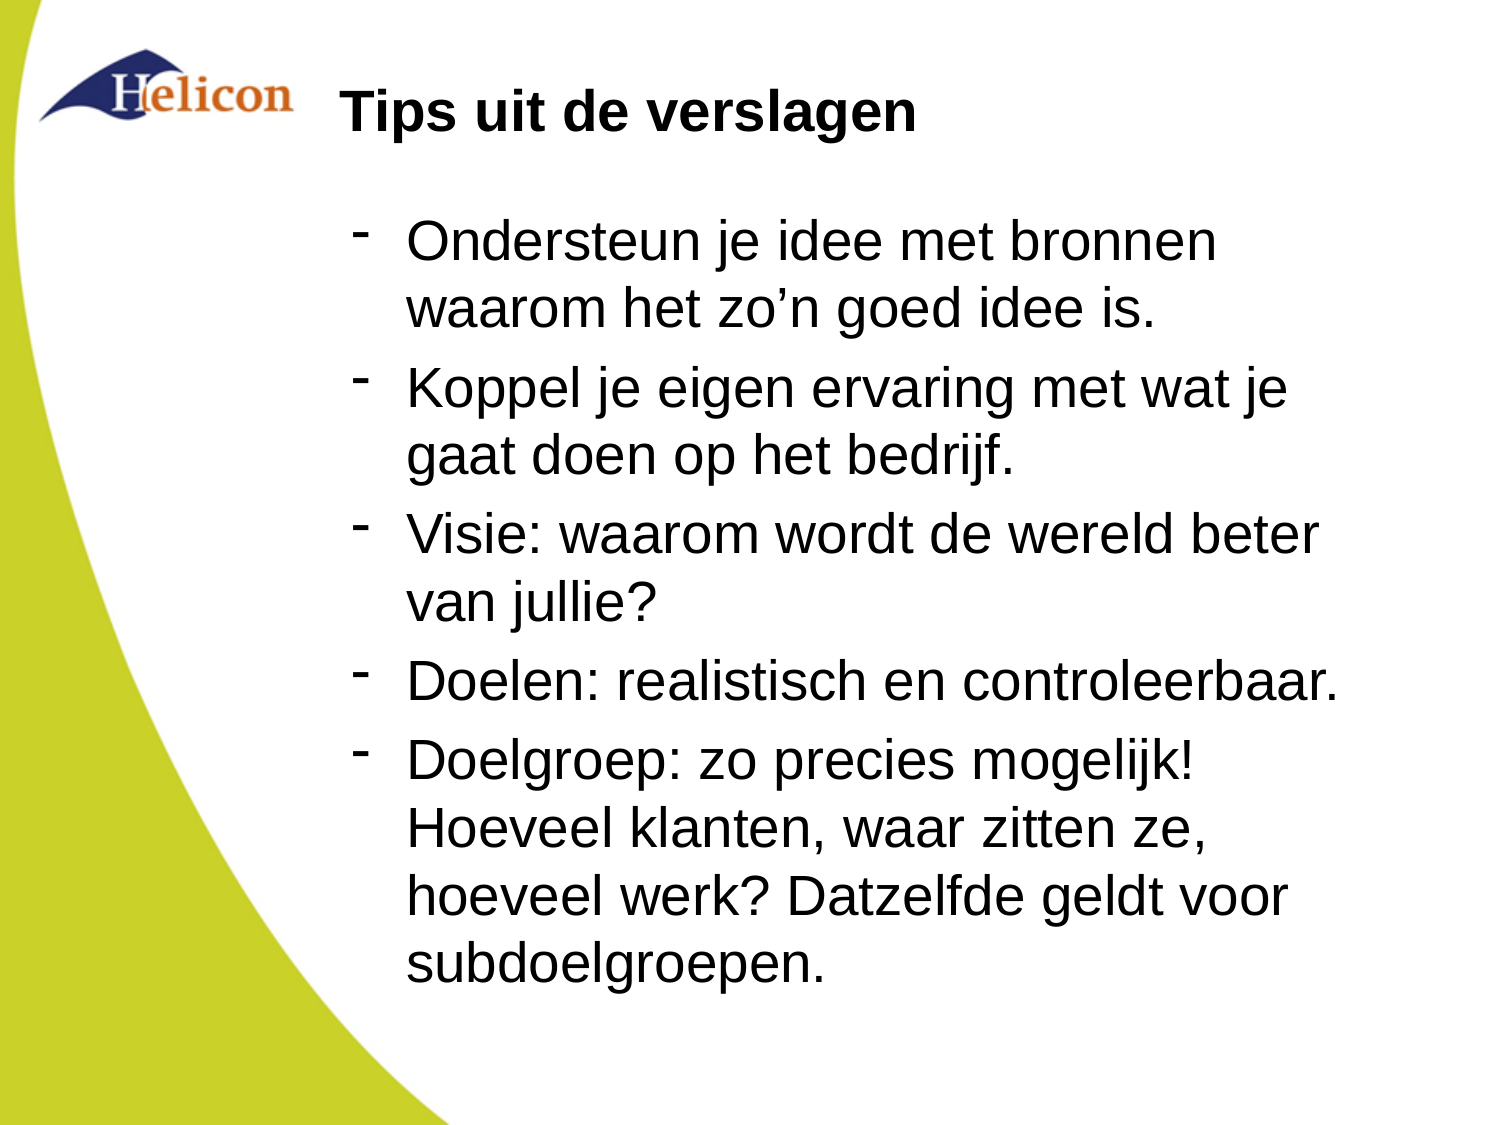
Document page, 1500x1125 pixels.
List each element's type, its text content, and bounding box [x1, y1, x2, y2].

title Tips uit de verslagen [324, 54, 1415, 161]
picture [0, 0, 1500, 1125]
list Ondersteun je idee met bronnen waarom het zo’n goed idee is. Koppel je eigen ervaring met wat je gaat doen op het bedrijf. Visie: waarom wordt de wereld beter van jullie? Doelen: realistisch en controleerbaar. Doelgroep: zo precies mogelijk! Hoeveel klanten, waar zitten ze, hoeveel werk? Datzelfde geldt voor subdoelgroepen. [336, 196, 1425, 1005]
